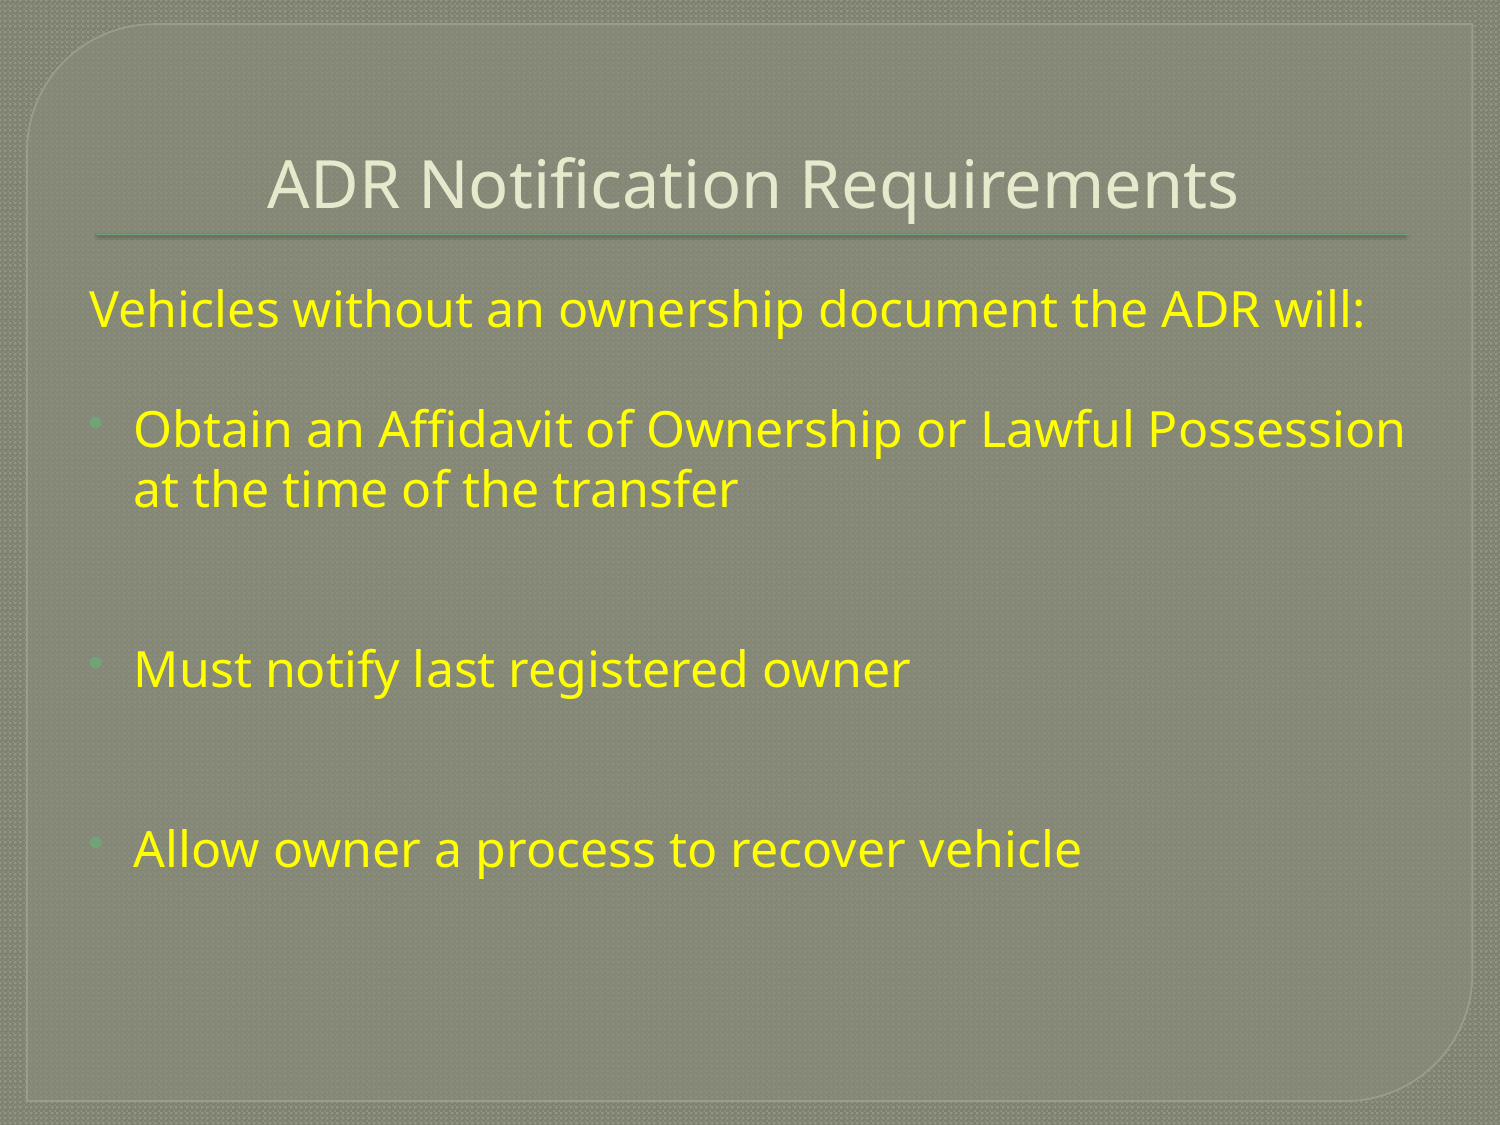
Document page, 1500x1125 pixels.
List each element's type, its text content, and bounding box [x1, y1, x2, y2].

list Vehicles without an ownership document the ADR will: Obtain an Affidavit of Ownership or Lawful Possession at the time of the transfer Must notify last registered owner Allow owner a process to recover vehicle [75, 270, 1425, 1013]
title ADR Notification Requirements [75, 41, 1425, 230]
